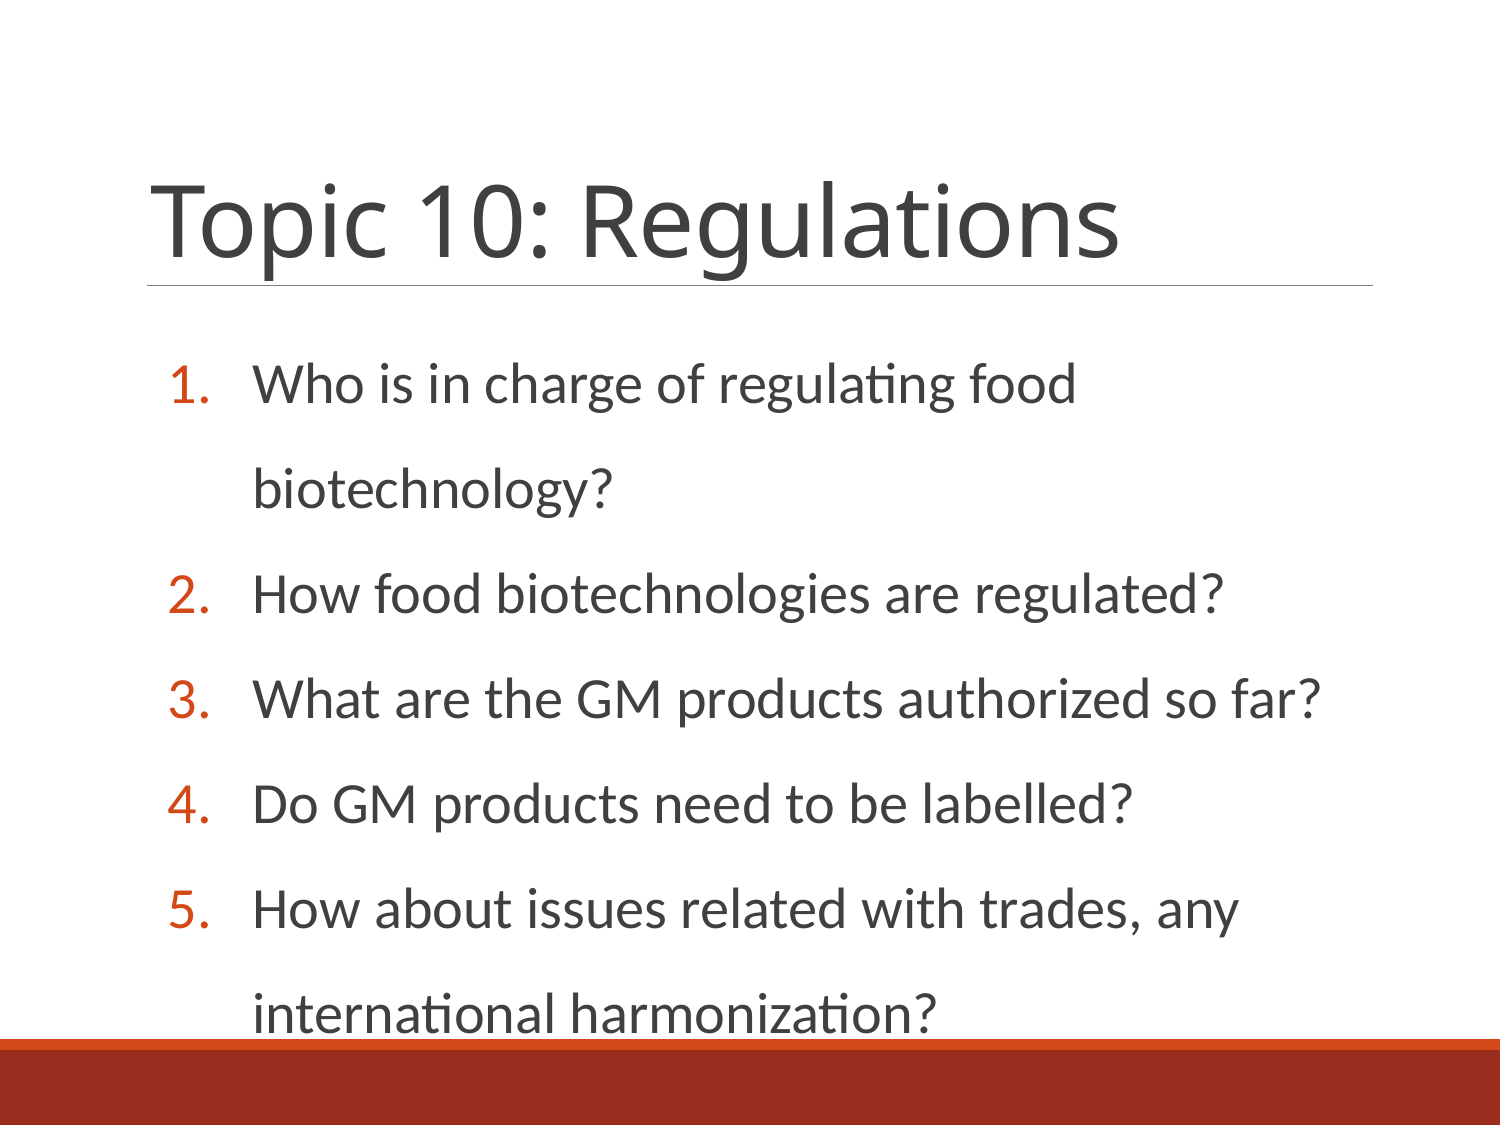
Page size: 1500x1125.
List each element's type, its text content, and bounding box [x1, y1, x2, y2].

list Who is in charge of regulating food biotechnology? How food biotechnologies are regulated? What are the GM products authorized so far? Do GM products need to be labelled? How about issues related with trades, any international harmonization? [135, 302, 1350, 776]
title Topic 10: Regulations [135, 47, 1373, 285]
